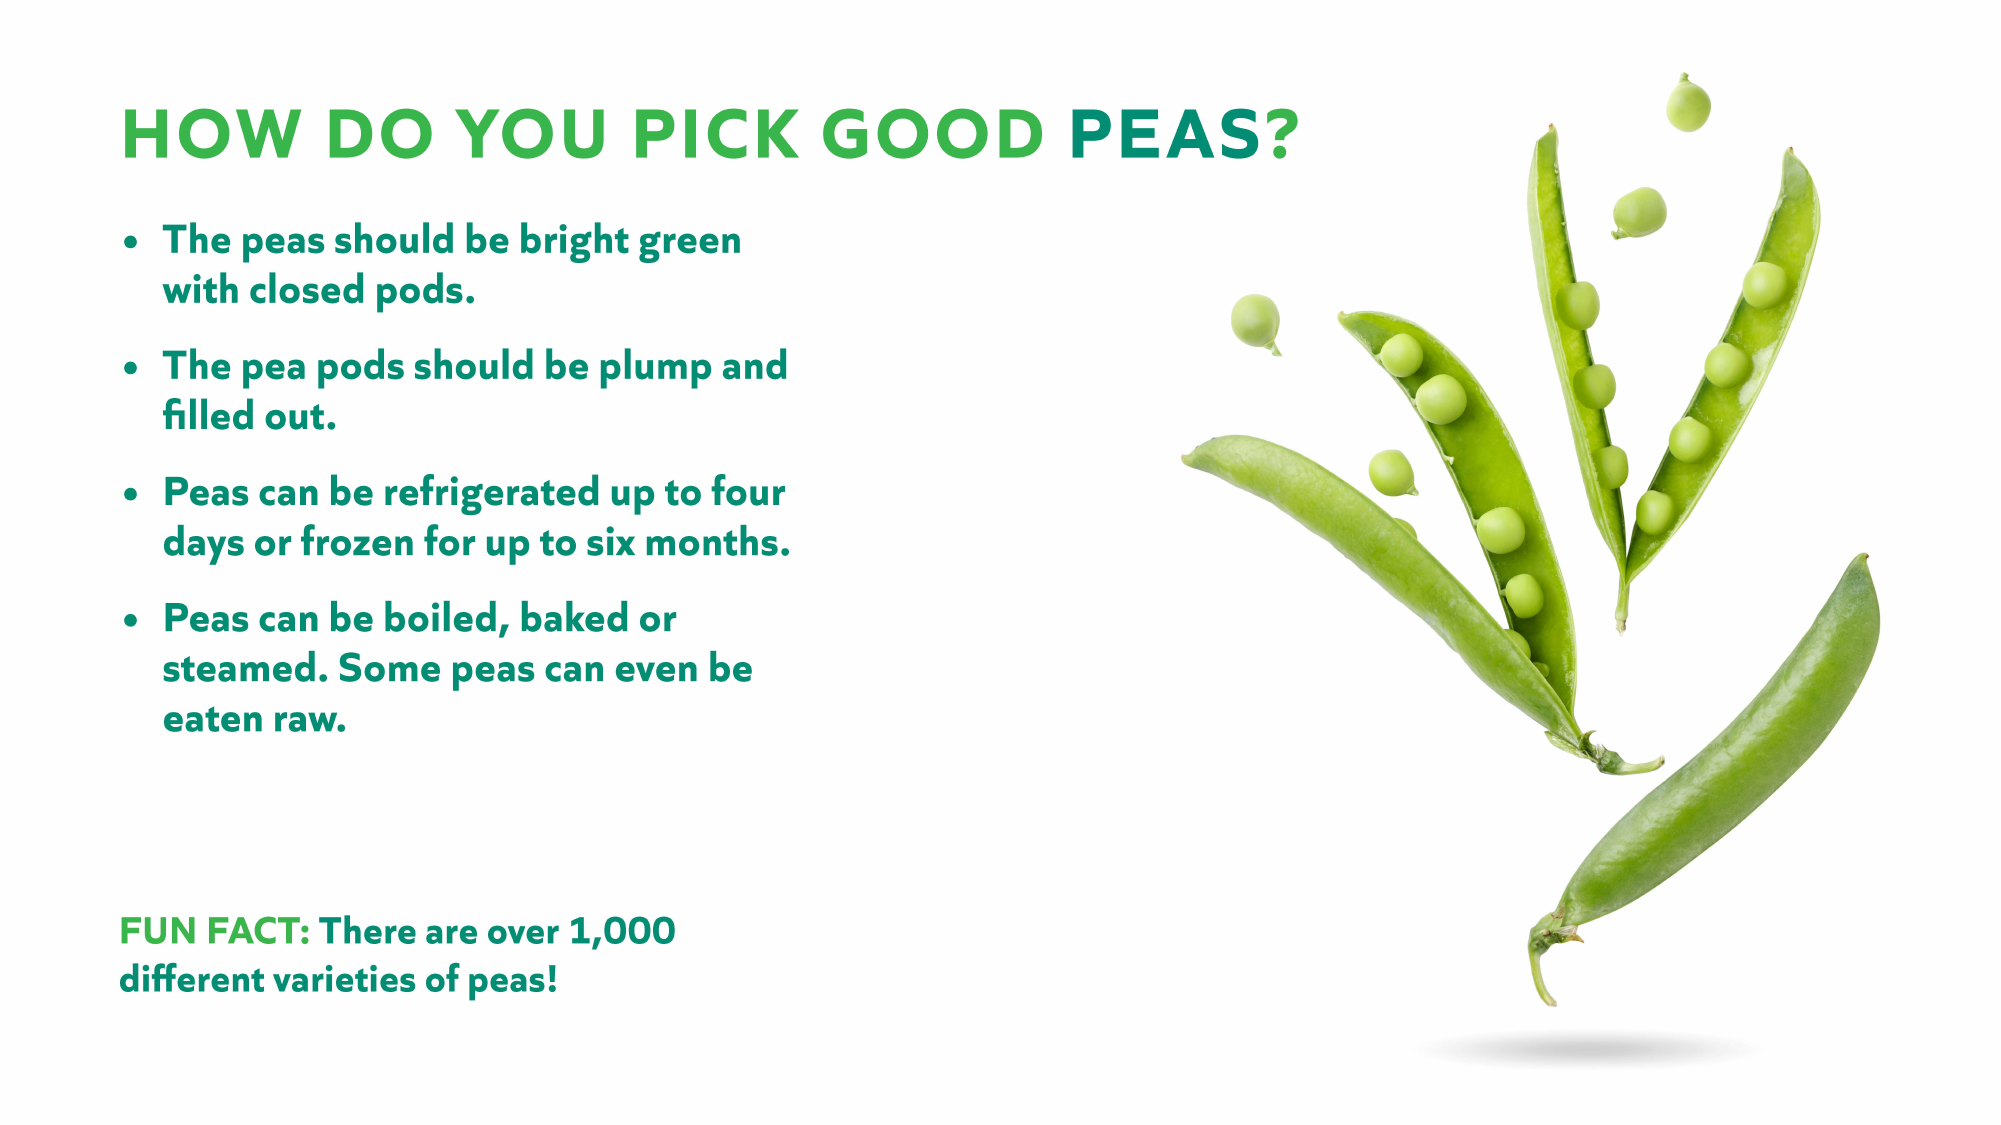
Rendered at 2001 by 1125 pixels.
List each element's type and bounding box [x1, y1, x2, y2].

list [0, 0, 2000, 1125]
